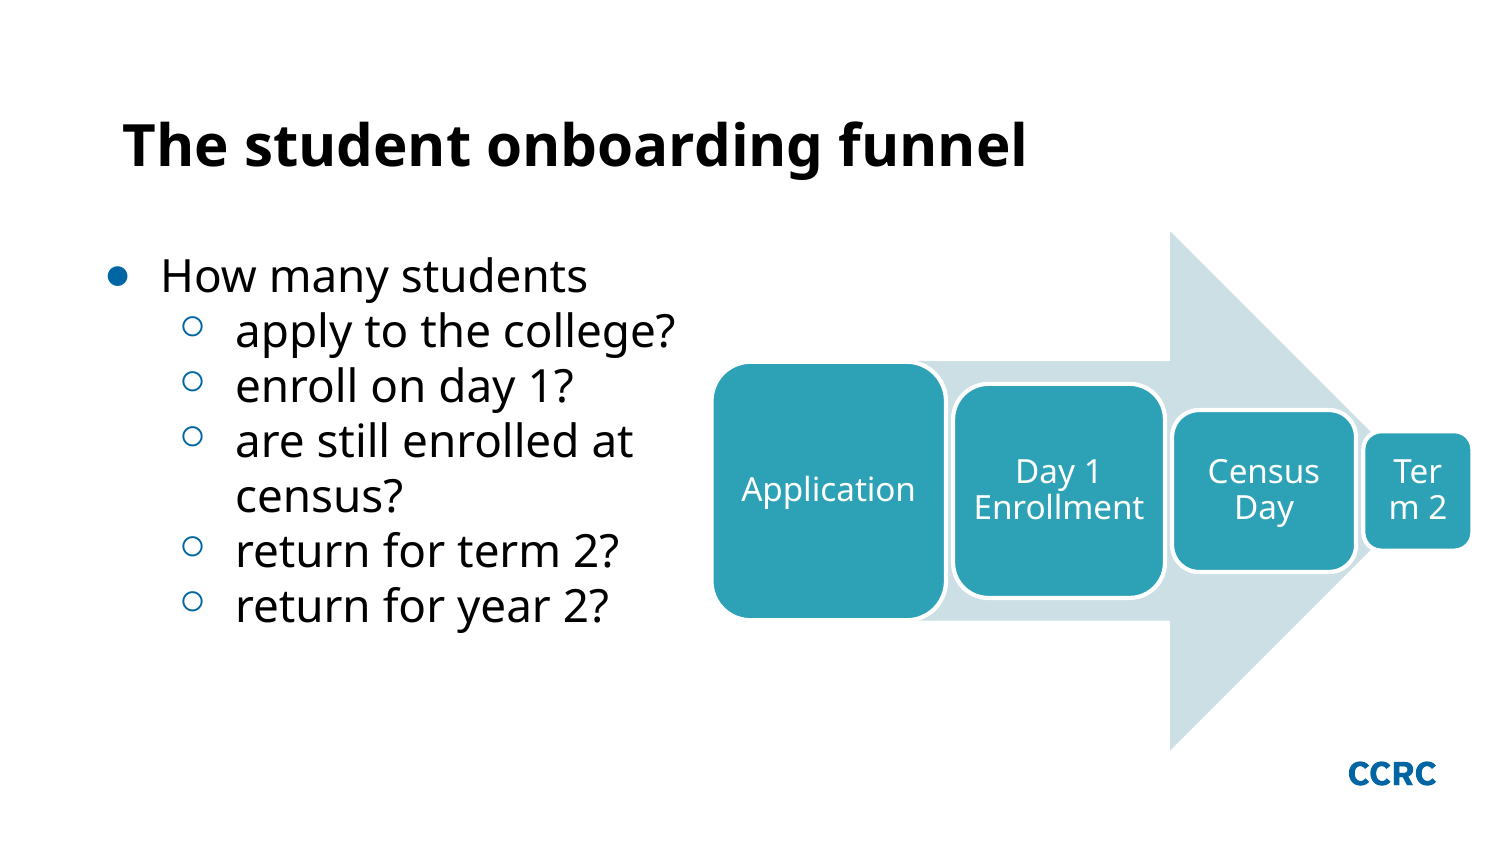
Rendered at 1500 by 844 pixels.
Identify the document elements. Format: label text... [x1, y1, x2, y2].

list How many students apply to the college? enroll on day 1? are still enrolled at census? return for term 2? return for year 2? [70, 231, 707, 694]
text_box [711, 231, 1473, 751]
picture [1347, 761, 1438, 786]
title The student onboarding funnel [107, 93, 1390, 234]
